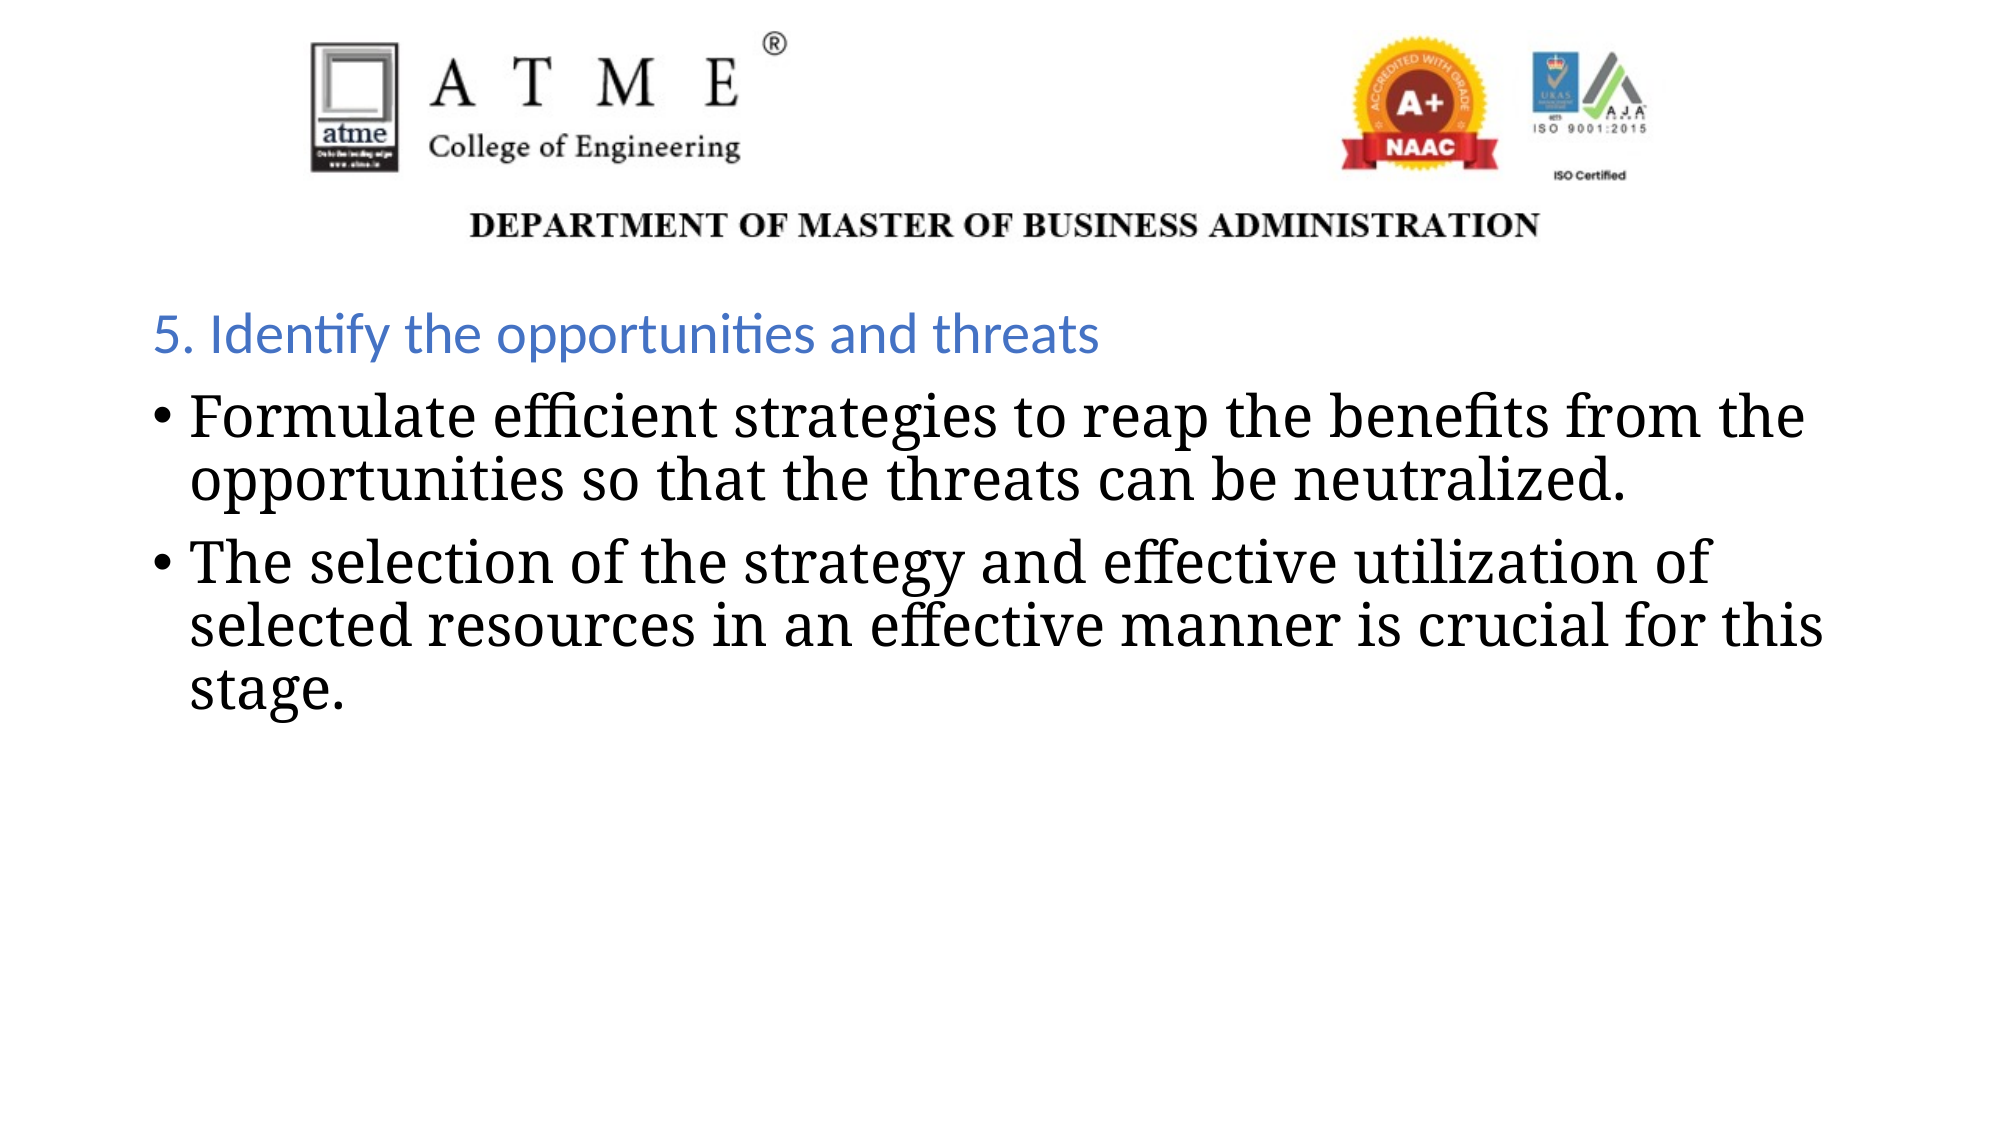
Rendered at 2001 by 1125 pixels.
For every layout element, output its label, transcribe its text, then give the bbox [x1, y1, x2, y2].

picture [303, 30, 1697, 245]
list 5. Identify the opportunities and threats Formulate efficient strategies to reap the benefits from the opportunities so that the threats can be neutralized. The selection of the strategy and effective utilization of selected resources in an effective manner is crucial for this stage. [137, 295, 1863, 1075]
